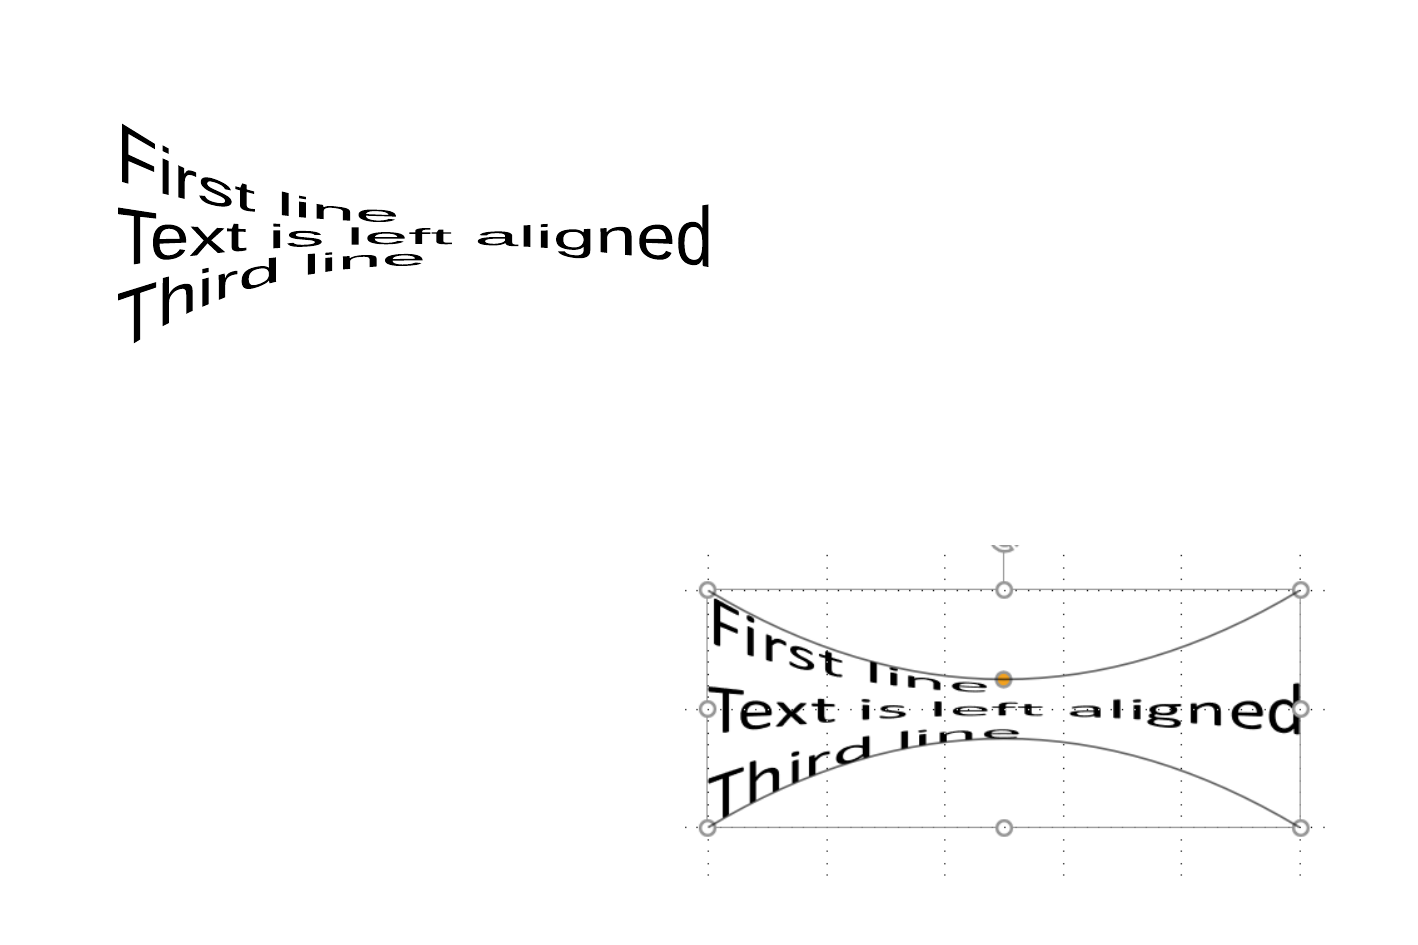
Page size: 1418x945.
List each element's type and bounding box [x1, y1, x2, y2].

picture [679, 545, 1331, 877]
